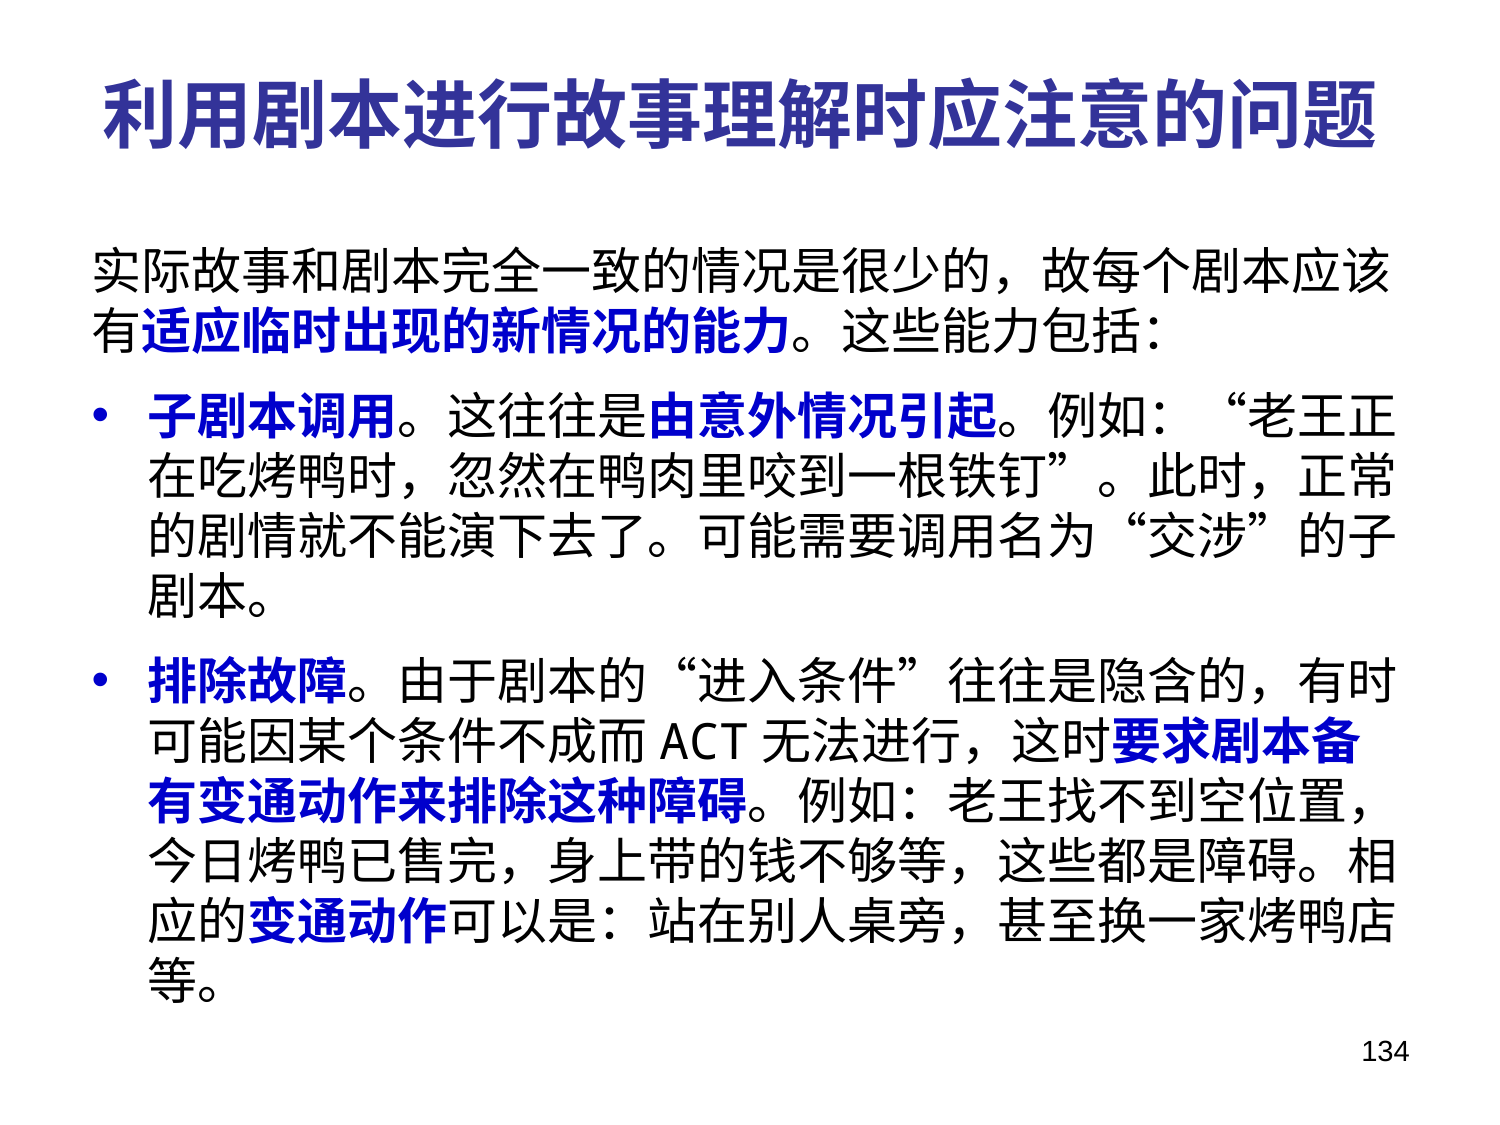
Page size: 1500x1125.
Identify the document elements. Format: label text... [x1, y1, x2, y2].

text_box 利用剧本进行故事理解时应注意的问题 [87, 60, 1392, 166]
text_box 实际故事和剧本完全一致的情况是很少的，故每个剧本应该有适应临时出现的新情况的能力。这些能力包括： 子剧本调用。这往往是由意外情况引起。例如：“老王正在吃烤鸭时，忽然在鸭肉里咬到一根铁钉”。此时，正常的剧情就不能演下去了。可能需要调用名为“交涉”的子剧本。 排除故障。由于剧本的“进入条件”往往是隐含的，有时可能因某个条件不成而ACT无法进行，这时要求剧本备有变通动作来排除这种障碍。例如：老王找不到空位置，今日烤鸭已售完，身上带的钱不够等，这些都是障碍。相应的变通动作可以是：站在别人桌旁，甚至换一家烤鸭店等。 [76, 231, 1424, 1017]
slide_number 134 [1074, 1024, 1425, 1103]
